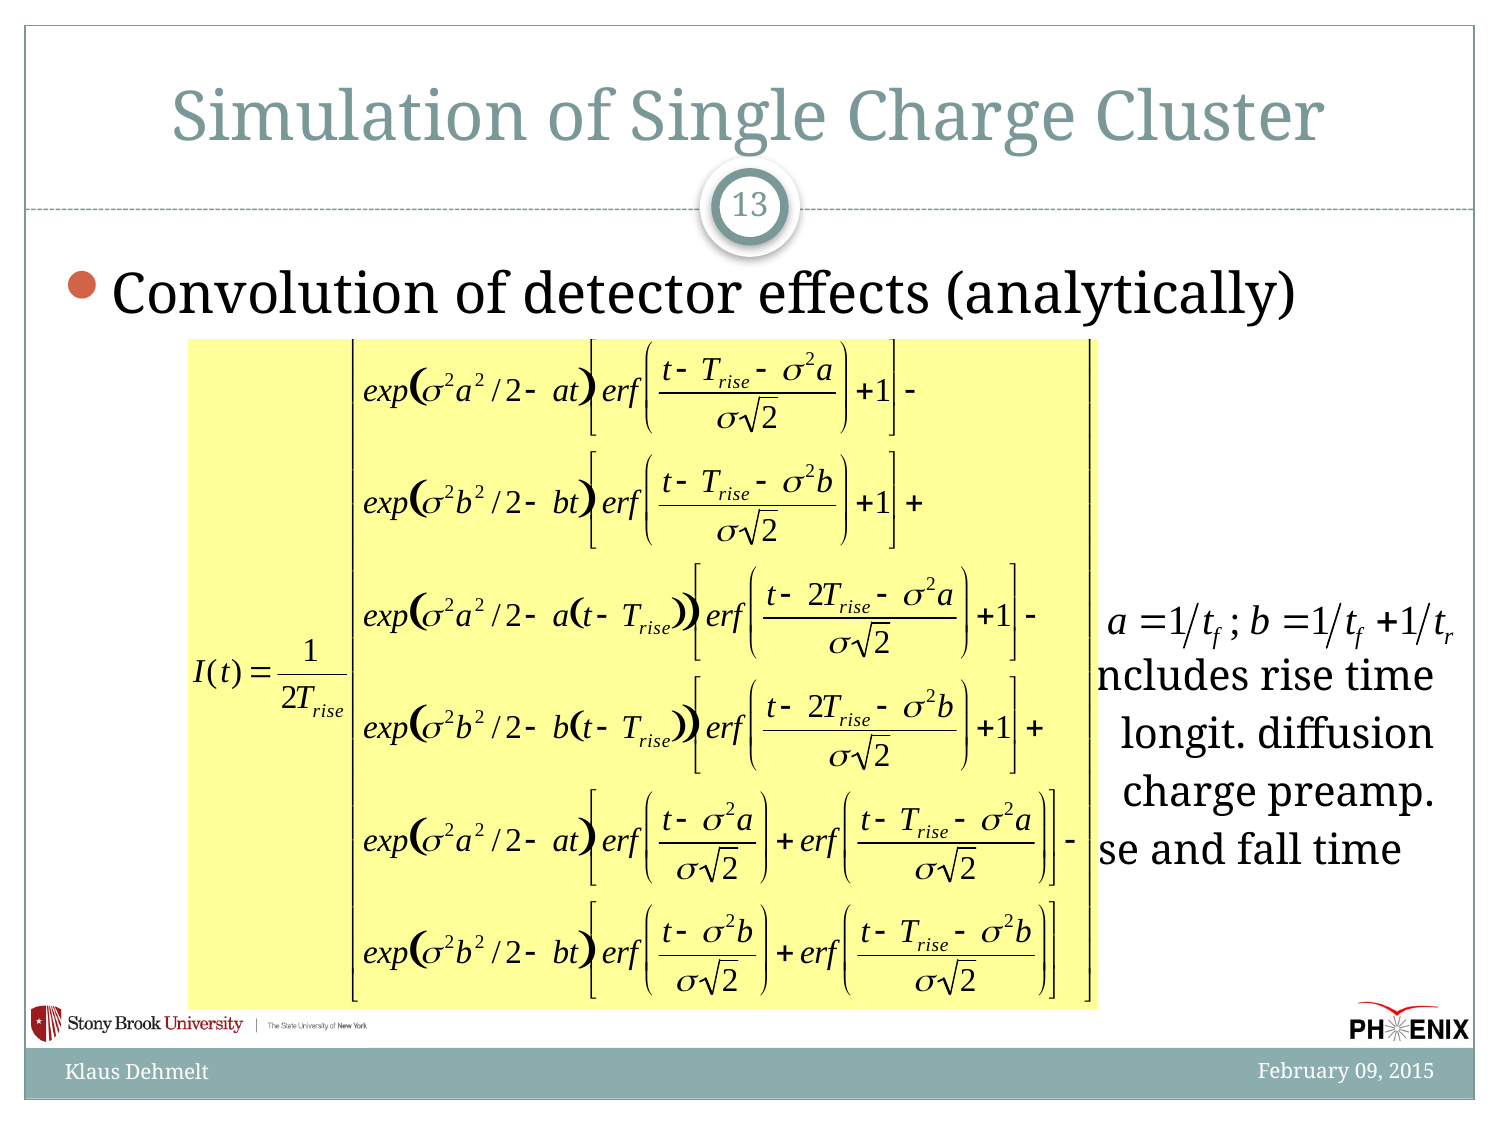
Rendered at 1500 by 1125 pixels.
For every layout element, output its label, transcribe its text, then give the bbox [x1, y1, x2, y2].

slide_number 13 [712, 169, 788, 243]
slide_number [950, 1050, 1450, 1111]
picture [30, 338, 1463, 1048]
picture [1350, 1001, 1469, 1041]
list Convolution of detector effects (analytically) Includes rise time longit. diffusion charge preamp. rise and fall time [49, 249, 1450, 1005]
title Simulation of Single Charge Cluster [49, 37, 1450, 162]
footer Klaus Dehmelt [50, 1051, 638, 1112]
